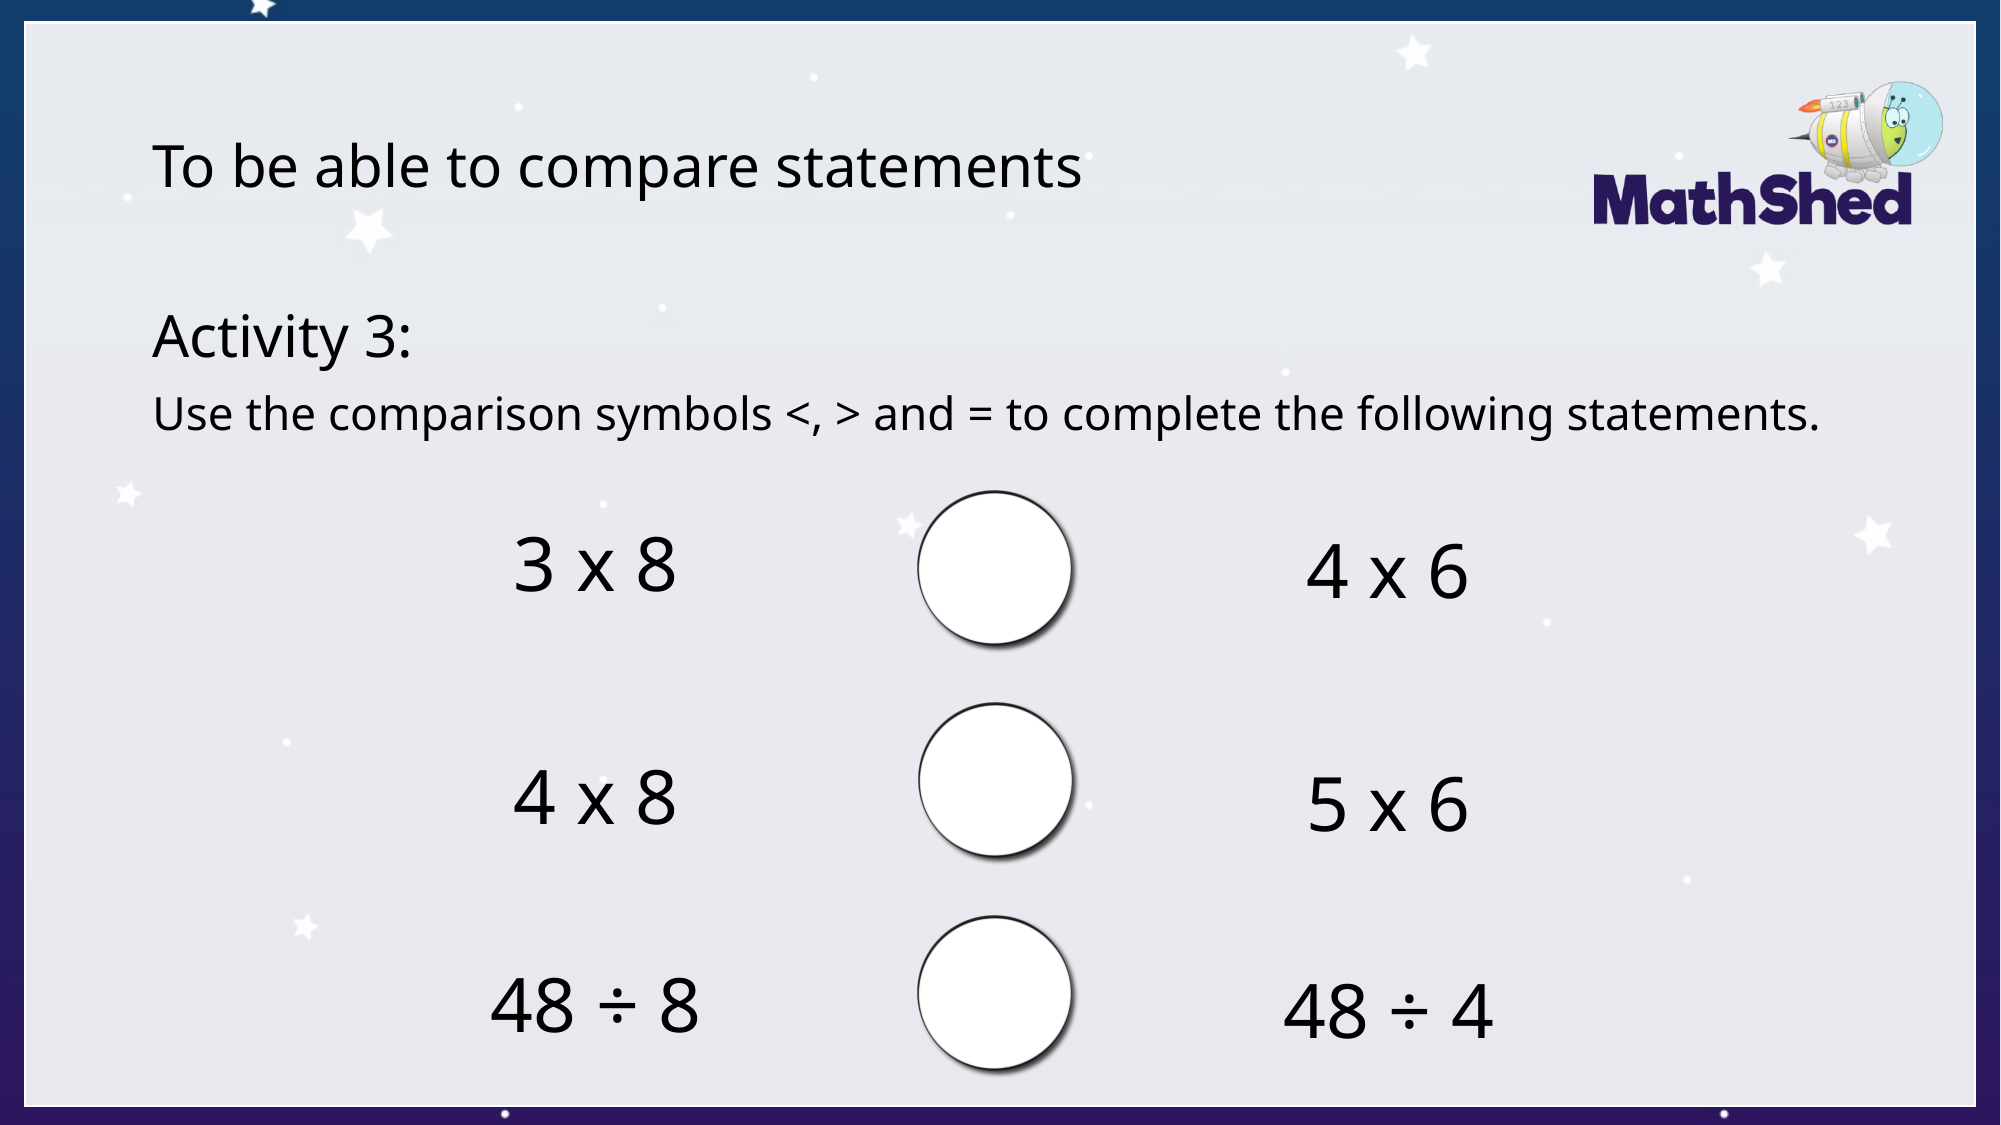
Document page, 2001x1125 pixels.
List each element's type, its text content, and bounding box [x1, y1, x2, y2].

title To be able to compare statements [137, 59, 1578, 278]
text_box 48 ÷ 4 [1268, 956, 1510, 1061]
picture [0, 0, 2001, 1125]
text_box 4 x 6 [1291, 515, 1486, 621]
text_box 3 x 8 [498, 509, 694, 615]
text_box 48 ÷ 8 [475, 949, 717, 1055]
text_box 5 x 6 [1291, 748, 1486, 854]
list Activity 3: Use the comparison symbols <, > and = to complete the following statements. [137, 299, 1863, 1014]
text_box 4 x 8 [498, 742, 694, 848]
